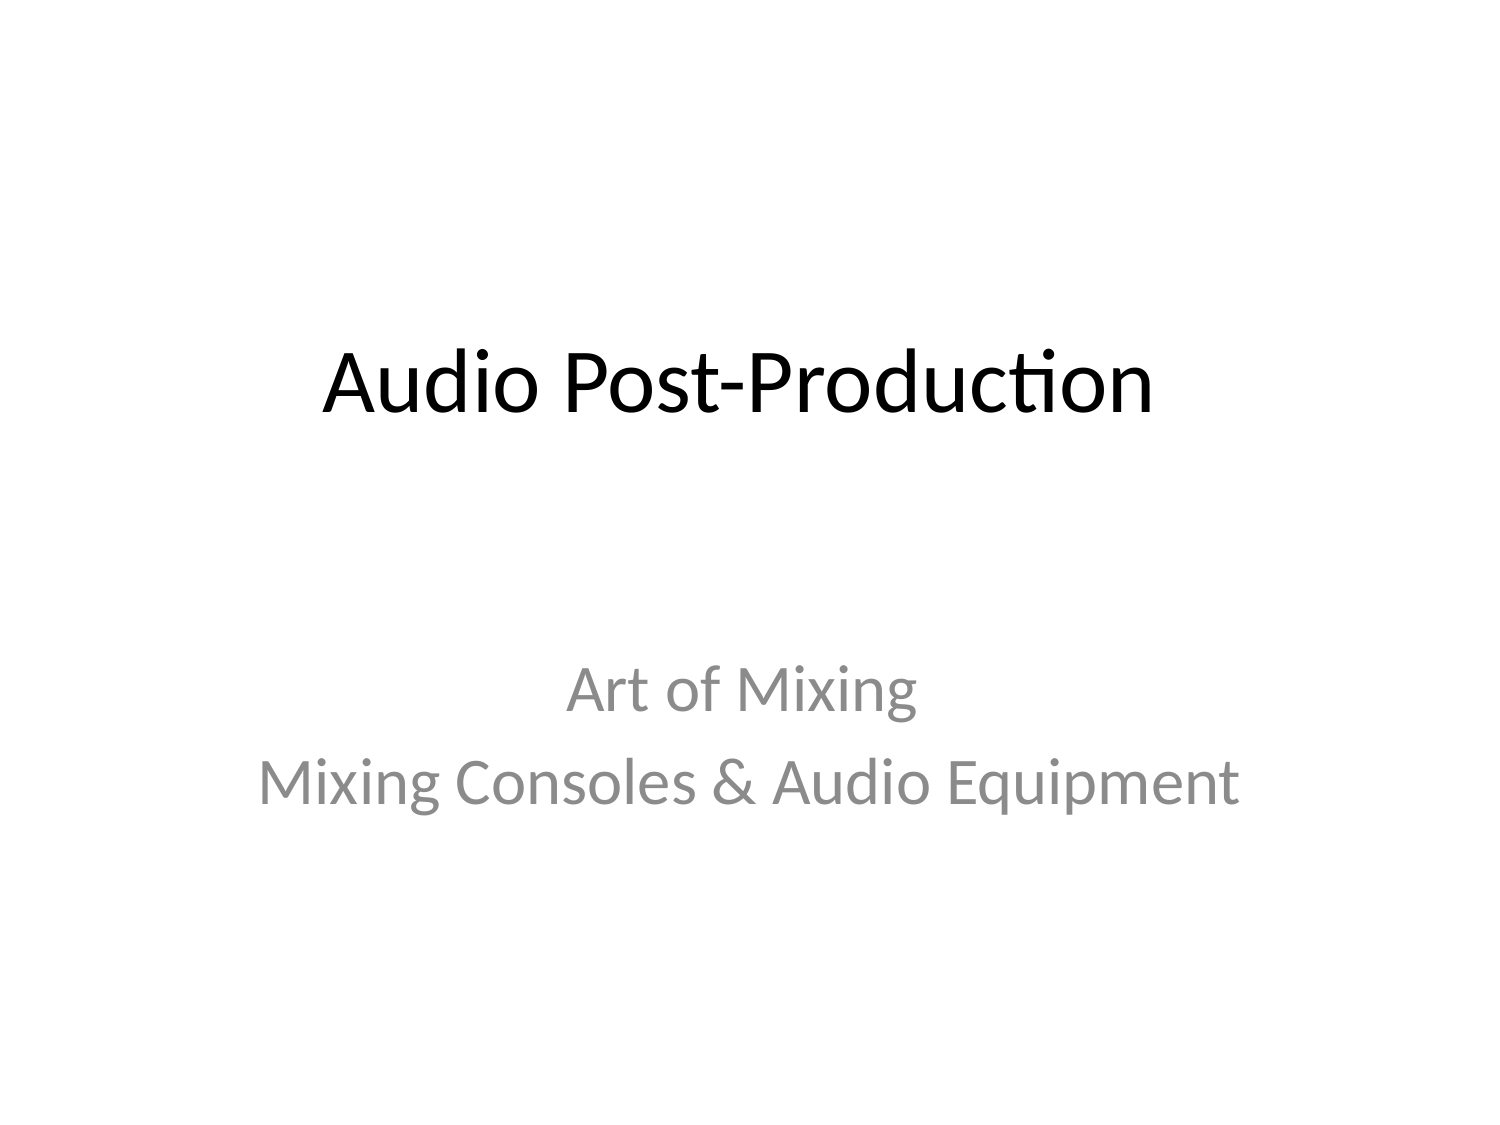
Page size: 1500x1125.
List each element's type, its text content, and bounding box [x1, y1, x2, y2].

subtitle Art of Mixing Mixing Consoles & Audio Equipment [225, 637, 1275, 925]
title Audio Post-Production [112, 287, 1388, 575]
